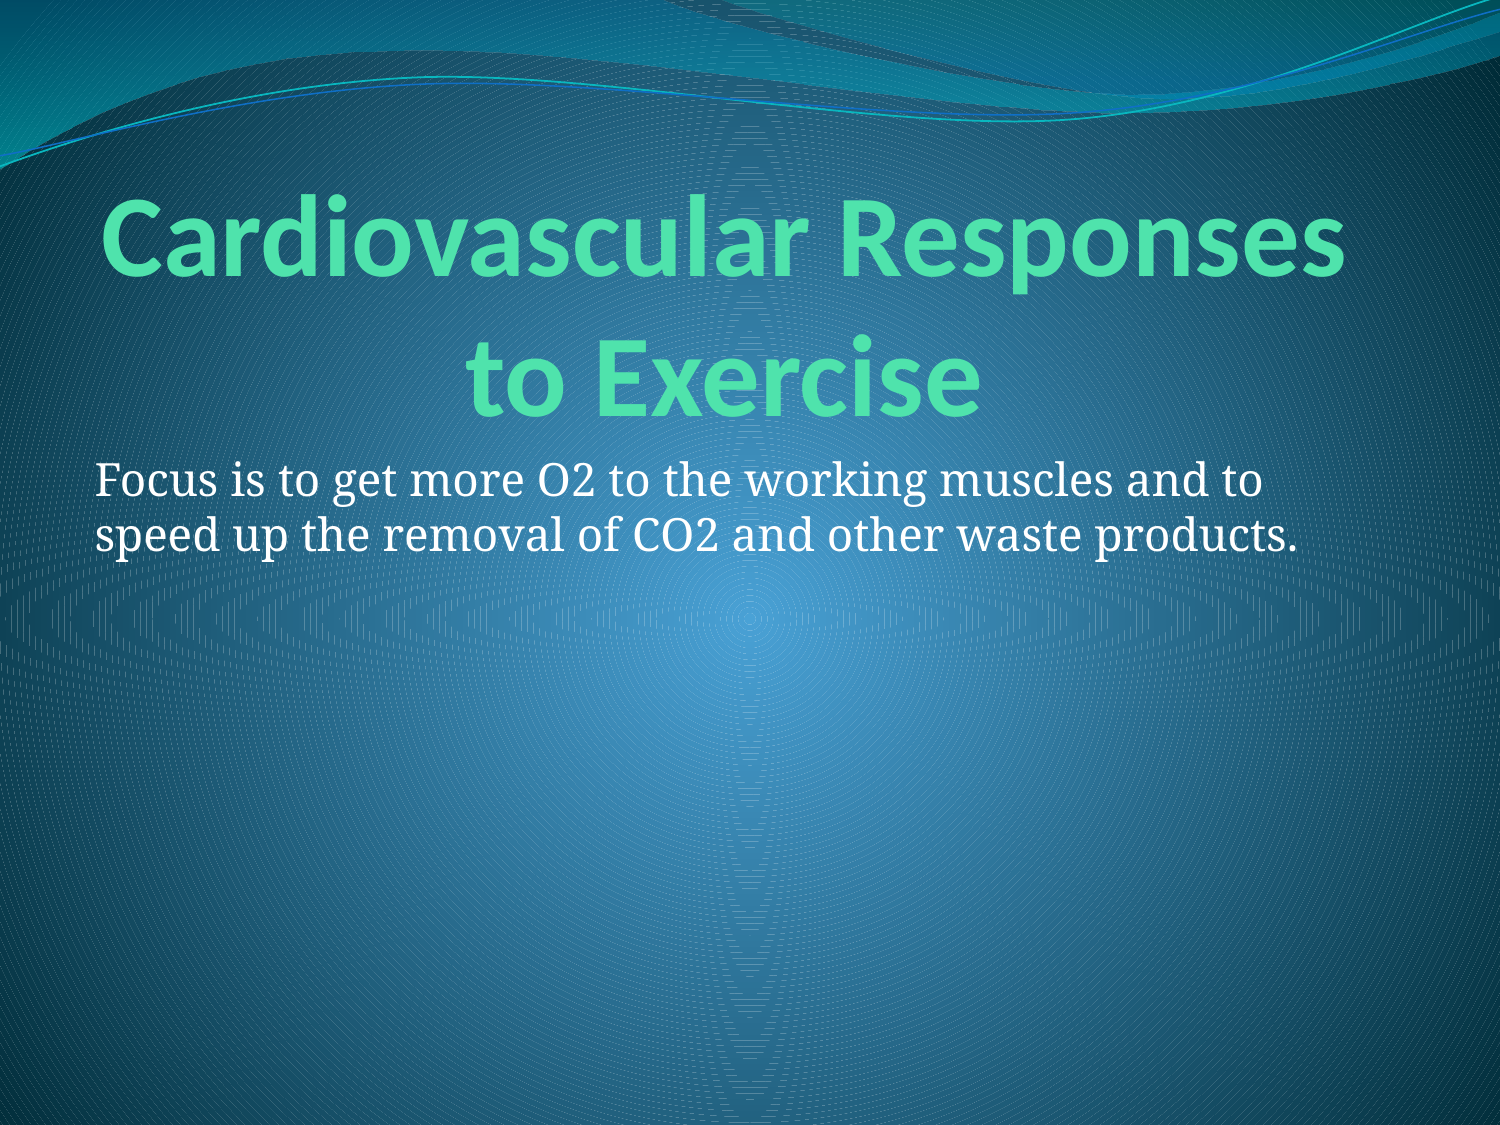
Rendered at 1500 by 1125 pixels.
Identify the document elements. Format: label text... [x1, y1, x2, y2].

list Focus is to get more O2 to the working muscles and to speed up the removal of CO2 and other waste products. [86, 443, 1362, 692]
title Cardiovascular Responses to Exercise [86, 216, 1362, 440]
